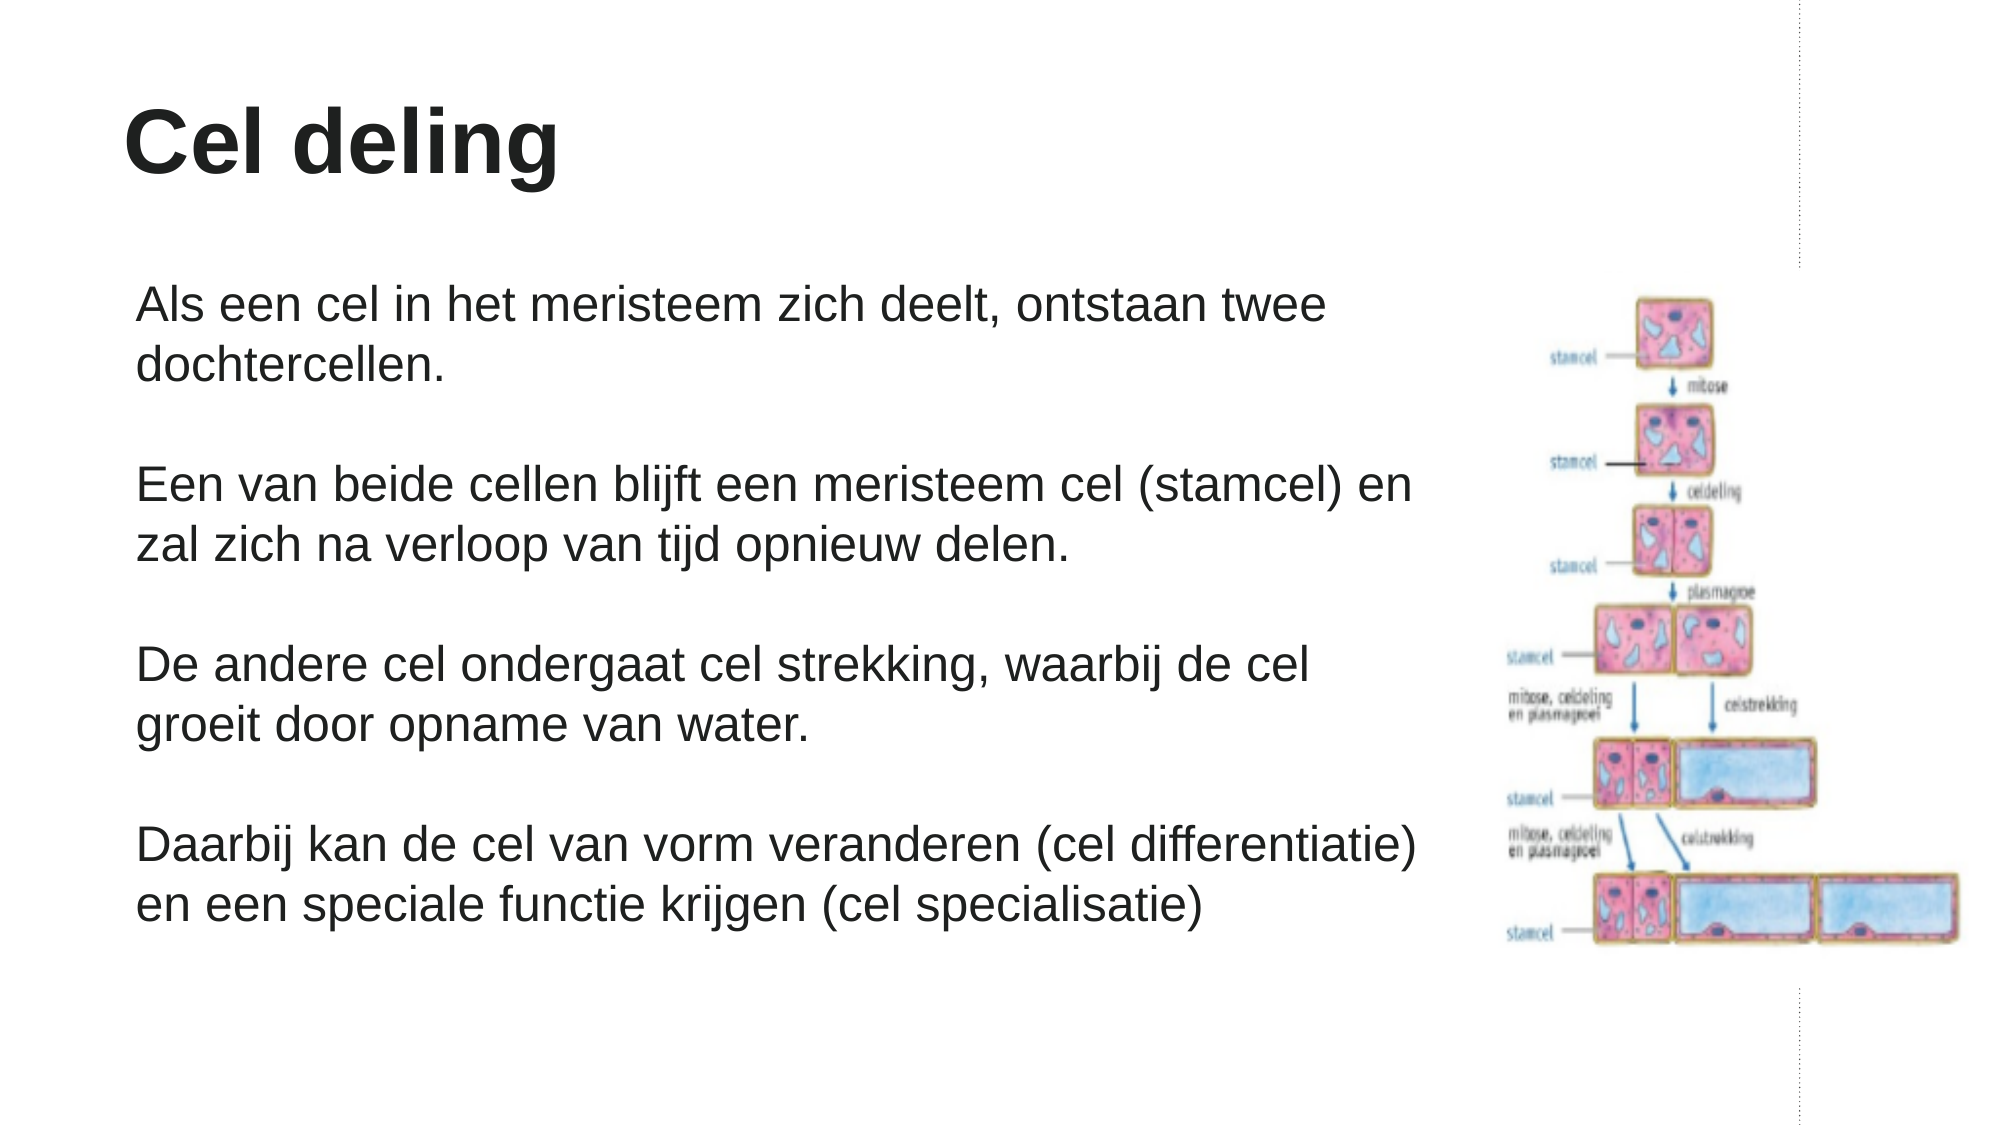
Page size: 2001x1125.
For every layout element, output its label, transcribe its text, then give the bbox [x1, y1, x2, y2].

list Als een cel in het meristeem zich deelt, ontstaan twee dochtercellen. Een van beide cellen blijft een meristeem cel (stamcel) en zal zich na verloop van tijd opnieuw delen. De andere cel ondergaat cel strekking, waarbij de cel groeit door opname van water. Daarbij kan de cel van vorm veranderen (cel differentiatie) en een speciale functie krijgen (cel specialisatie) [135, 271, 1428, 986]
picture [1490, 0, 2001, 1125]
title Cel deling [124, 94, 1607, 272]
